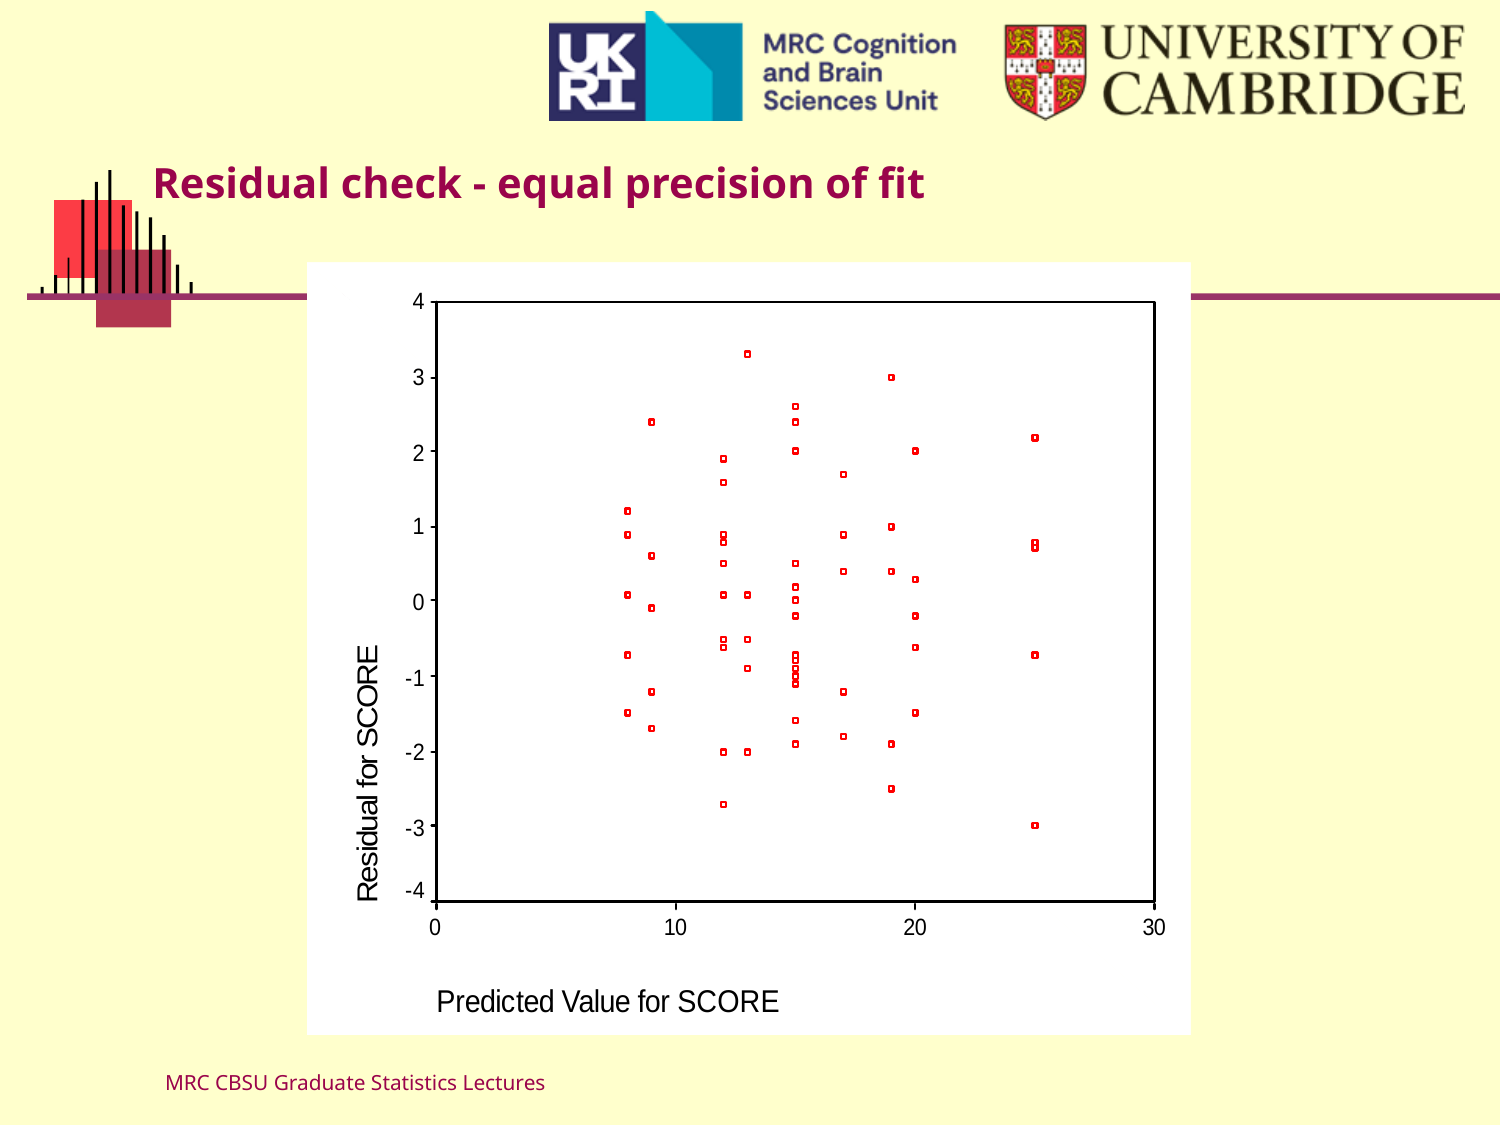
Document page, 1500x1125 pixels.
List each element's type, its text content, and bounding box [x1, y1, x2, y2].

picture [549, 11, 1465, 121]
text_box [306, 262, 1194, 1038]
title Residual check - equal precision of fit [137, 137, 988, 233]
footer MRC CBSU Graduate Statistics Lectures [149, 1062, 988, 1101]
